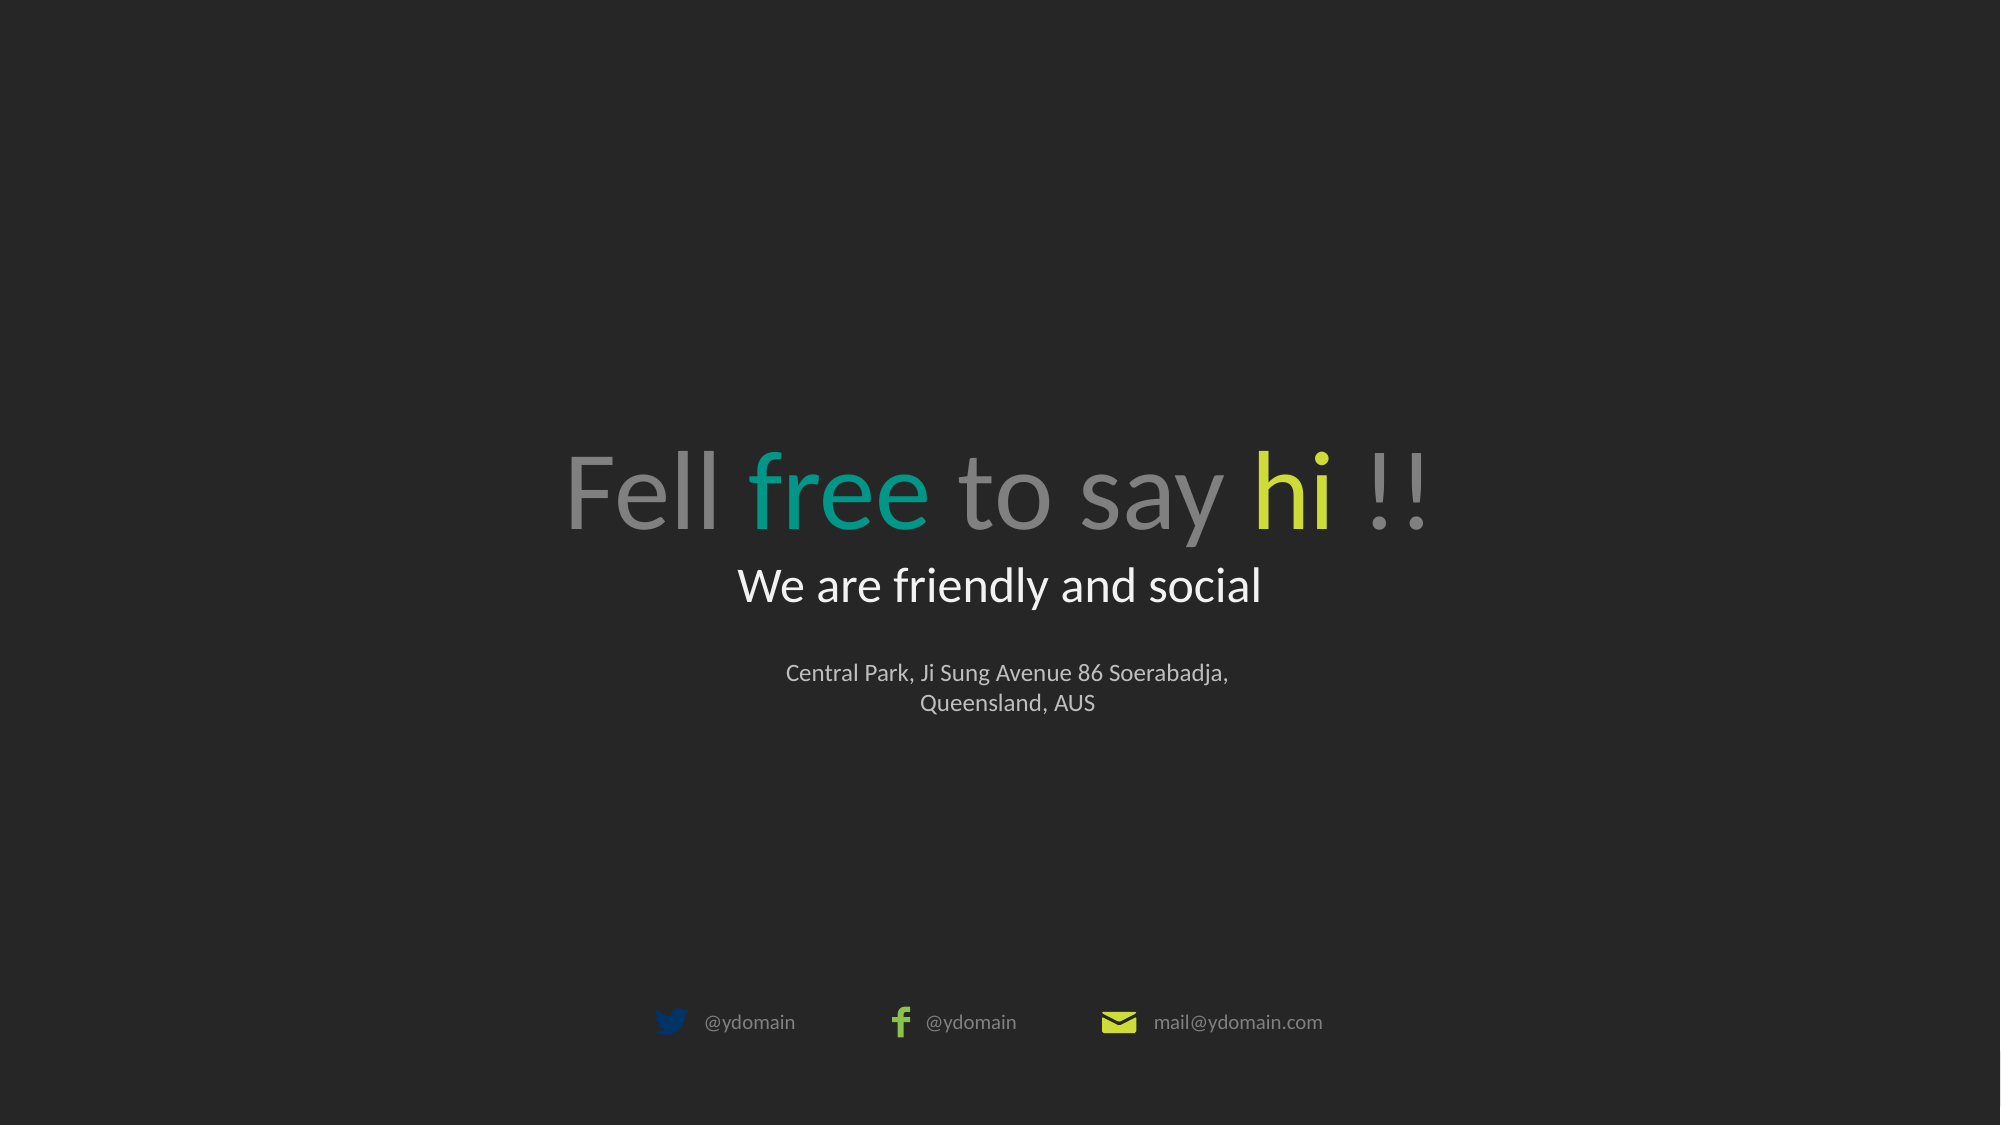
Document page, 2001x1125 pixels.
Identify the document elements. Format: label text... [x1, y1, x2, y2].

text_box [0, 0, 2000, 1125]
text_box Central Park, Ji Sung Avenue 86 Soerabadja, Queensland, AUS [719, 648, 1297, 724]
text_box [654, 1001, 1378, 1042]
text_box Fell free to say hi !! We are friendly and social [512, 409, 1488, 620]
